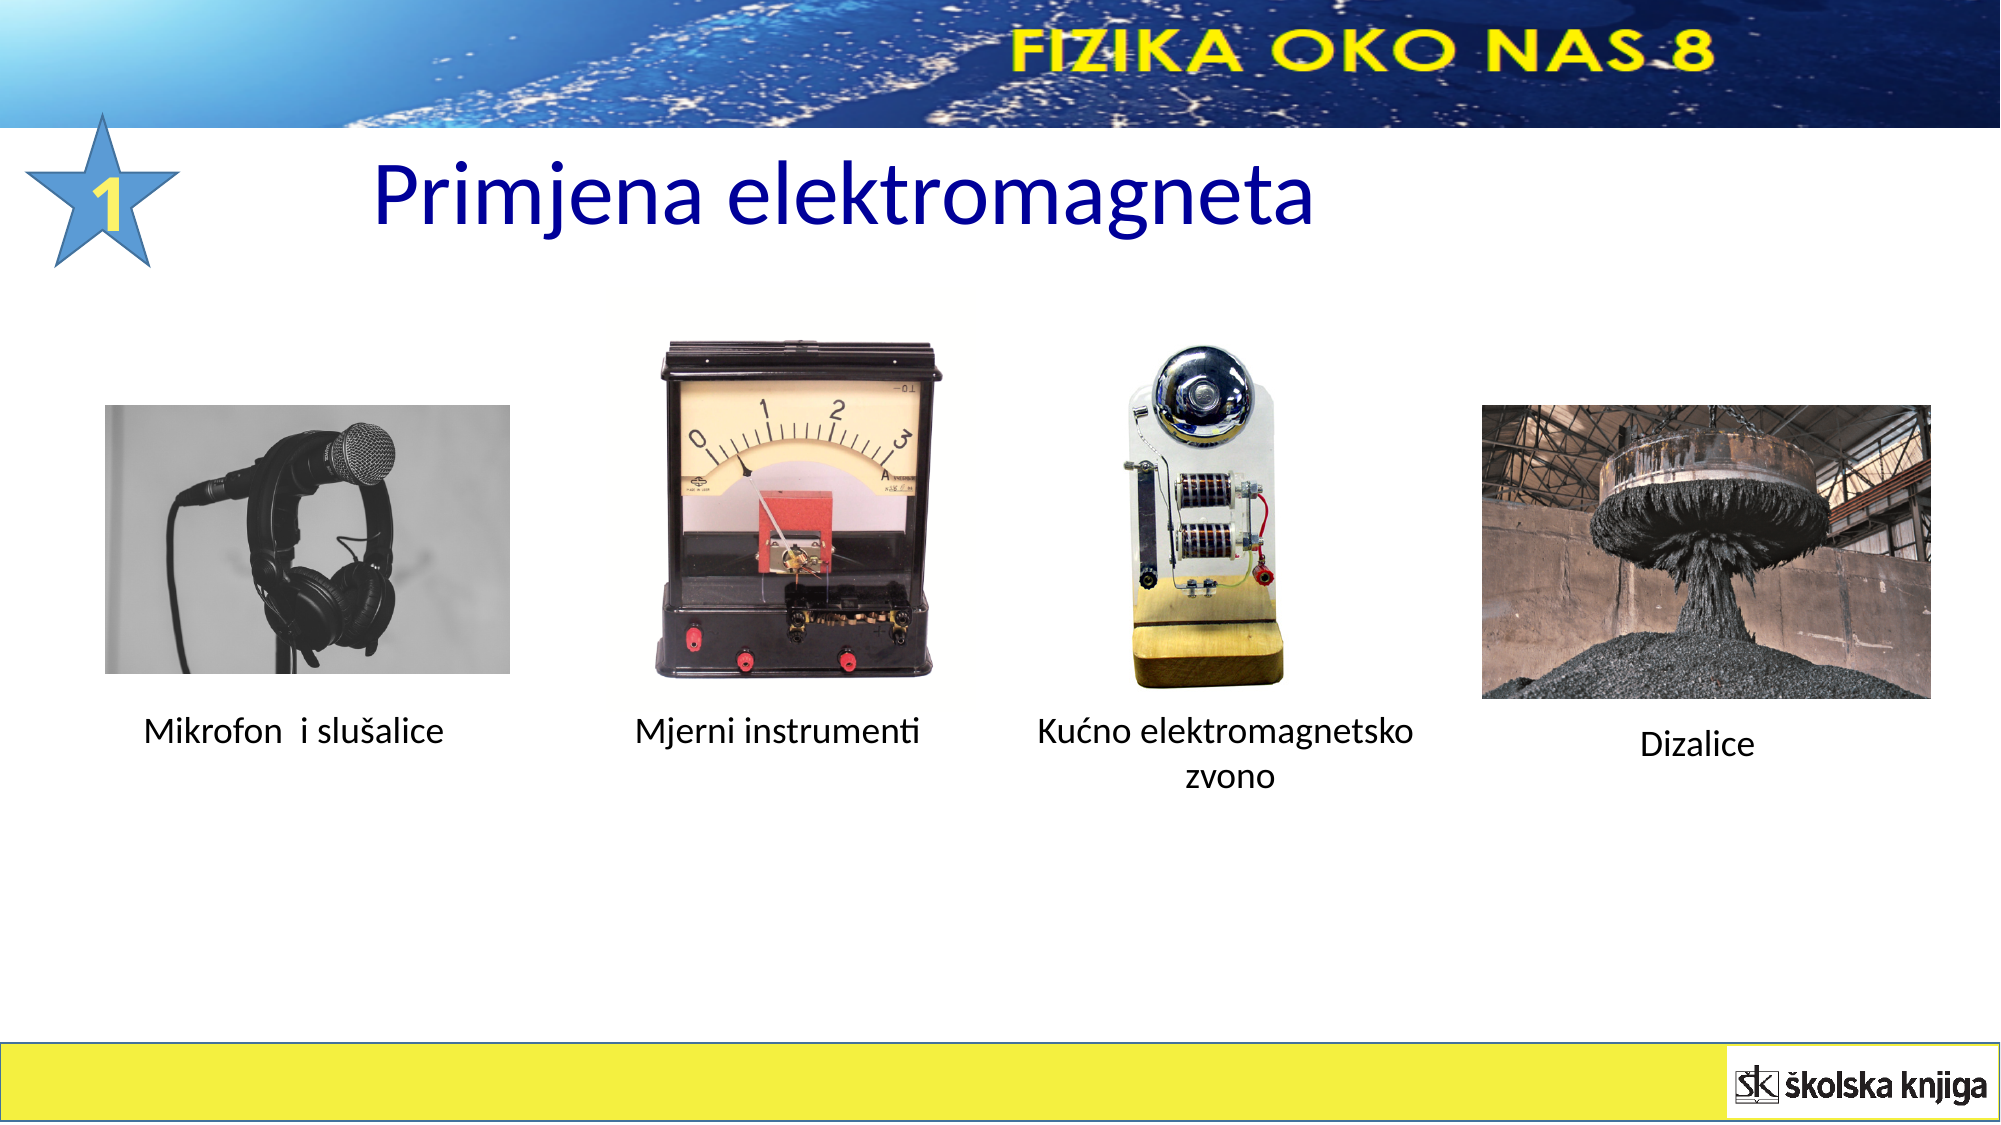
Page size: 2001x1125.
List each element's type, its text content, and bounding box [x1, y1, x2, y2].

text_box Mikrofon i slušalice [105, 698, 492, 759]
picture [104, 405, 510, 674]
text_box Mjerni instrumenti [588, 698, 976, 759]
picture [1020, 336, 1383, 699]
picture [1482, 405, 1931, 699]
picture [0, 0, 2000, 128]
picture [1727, 1046, 1998, 1118]
text_box Dizalice [1513, 711, 1900, 771]
text_box Kućno elektromagnetsko zvono [1022, 698, 1430, 804]
picture [606, 287, 976, 712]
title Primjena elektromagneta [213, 124, 1498, 266]
text_box 1 [24, 111, 181, 269]
